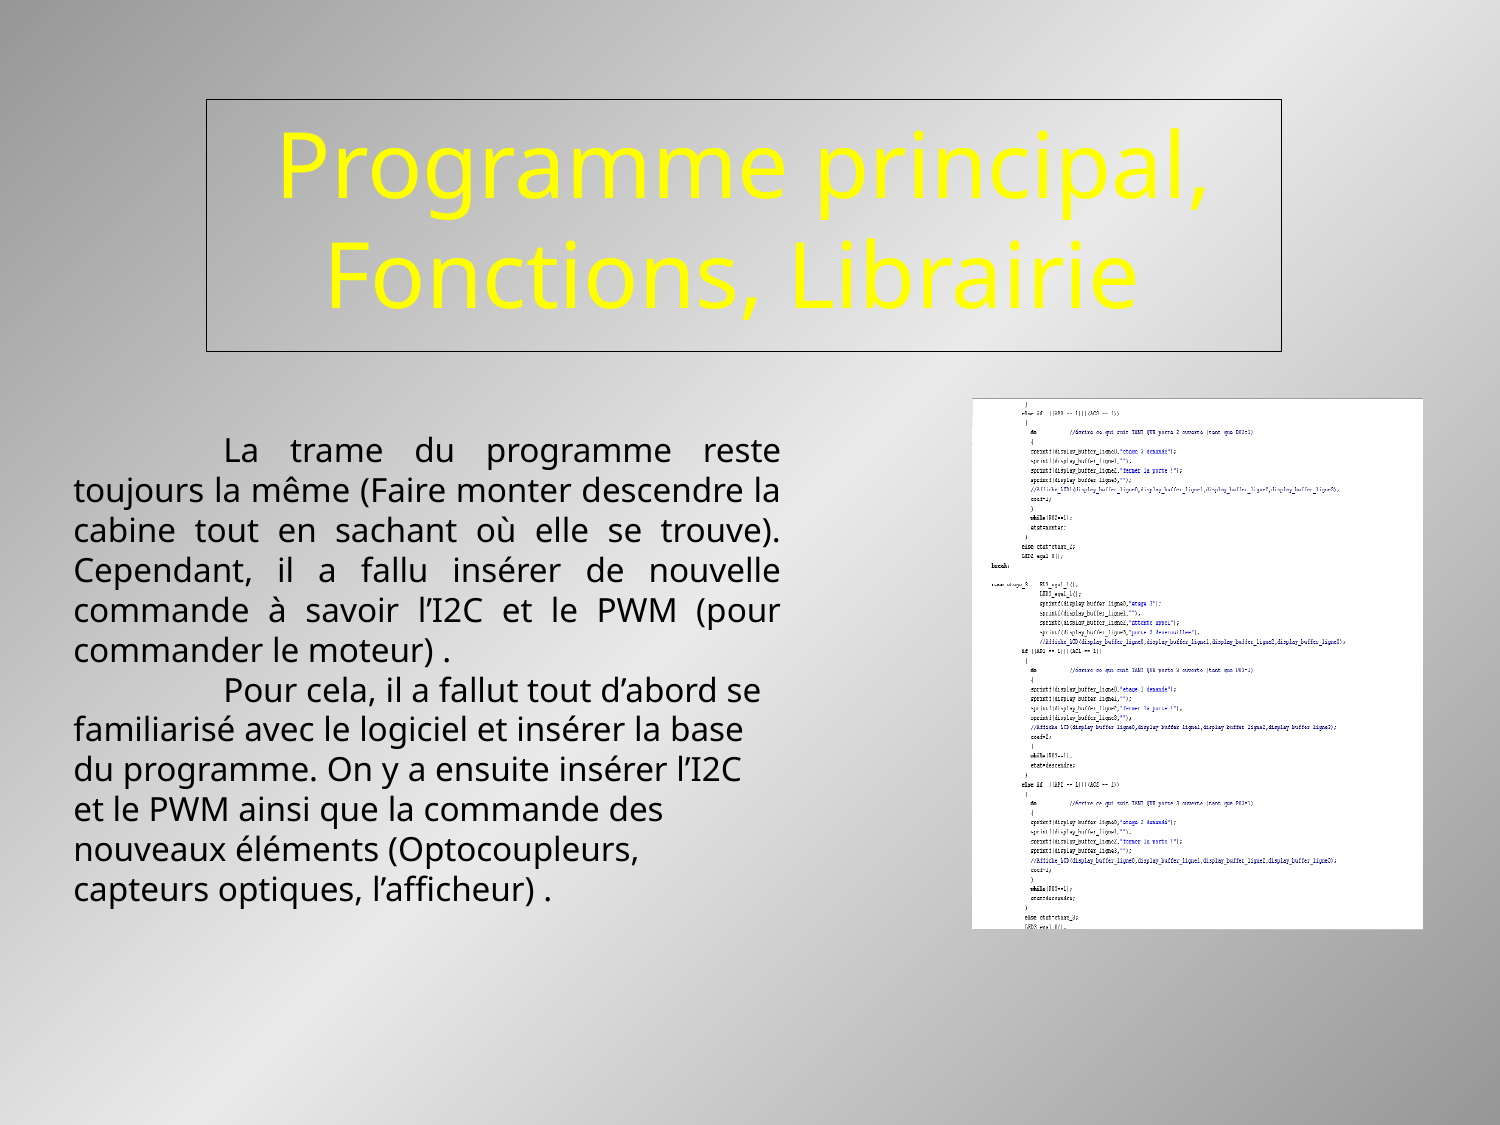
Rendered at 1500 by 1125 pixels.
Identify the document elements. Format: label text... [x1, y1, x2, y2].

text_box Programme principal, Fonctions, Librairie [206, 99, 1282, 352]
picture [972, 398, 1424, 931]
text_box La trame du programme reste toujours la même (Faire monter descendre la cabine tout en sachant où elle se trouve). Cependant, il a fallu insérer de nouvelle commande à savoir l’I2C et le PWM (pour commander le moteur) . Pour cela, il a fallut tout d’abord se familiarisé avec le logiciel et insérer la base du programme. On y a ensuite insérer l’I2C et le PWM ainsi que la commande des nouveaux éléments (Optocoupleurs, capteurs optiques, l’afficheur) . [58, 421, 797, 916]
